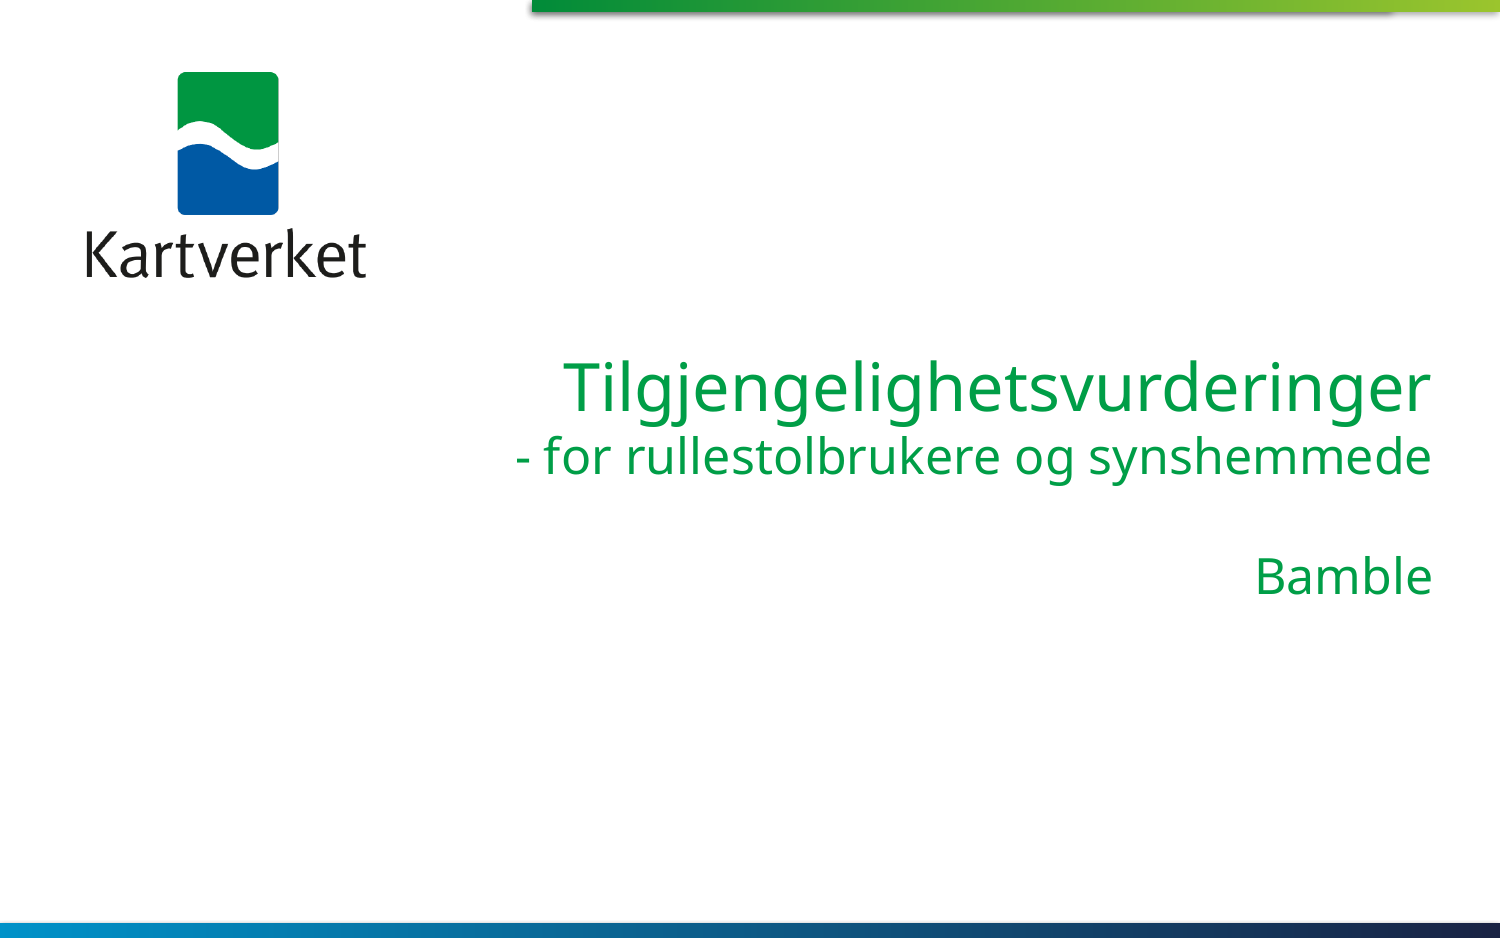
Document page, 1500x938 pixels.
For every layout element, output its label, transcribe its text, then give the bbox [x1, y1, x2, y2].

text_box Tilgjengelighetsvurderinger - for rullestolbrukere og synshemmede Bamble [66, 337, 1449, 613]
